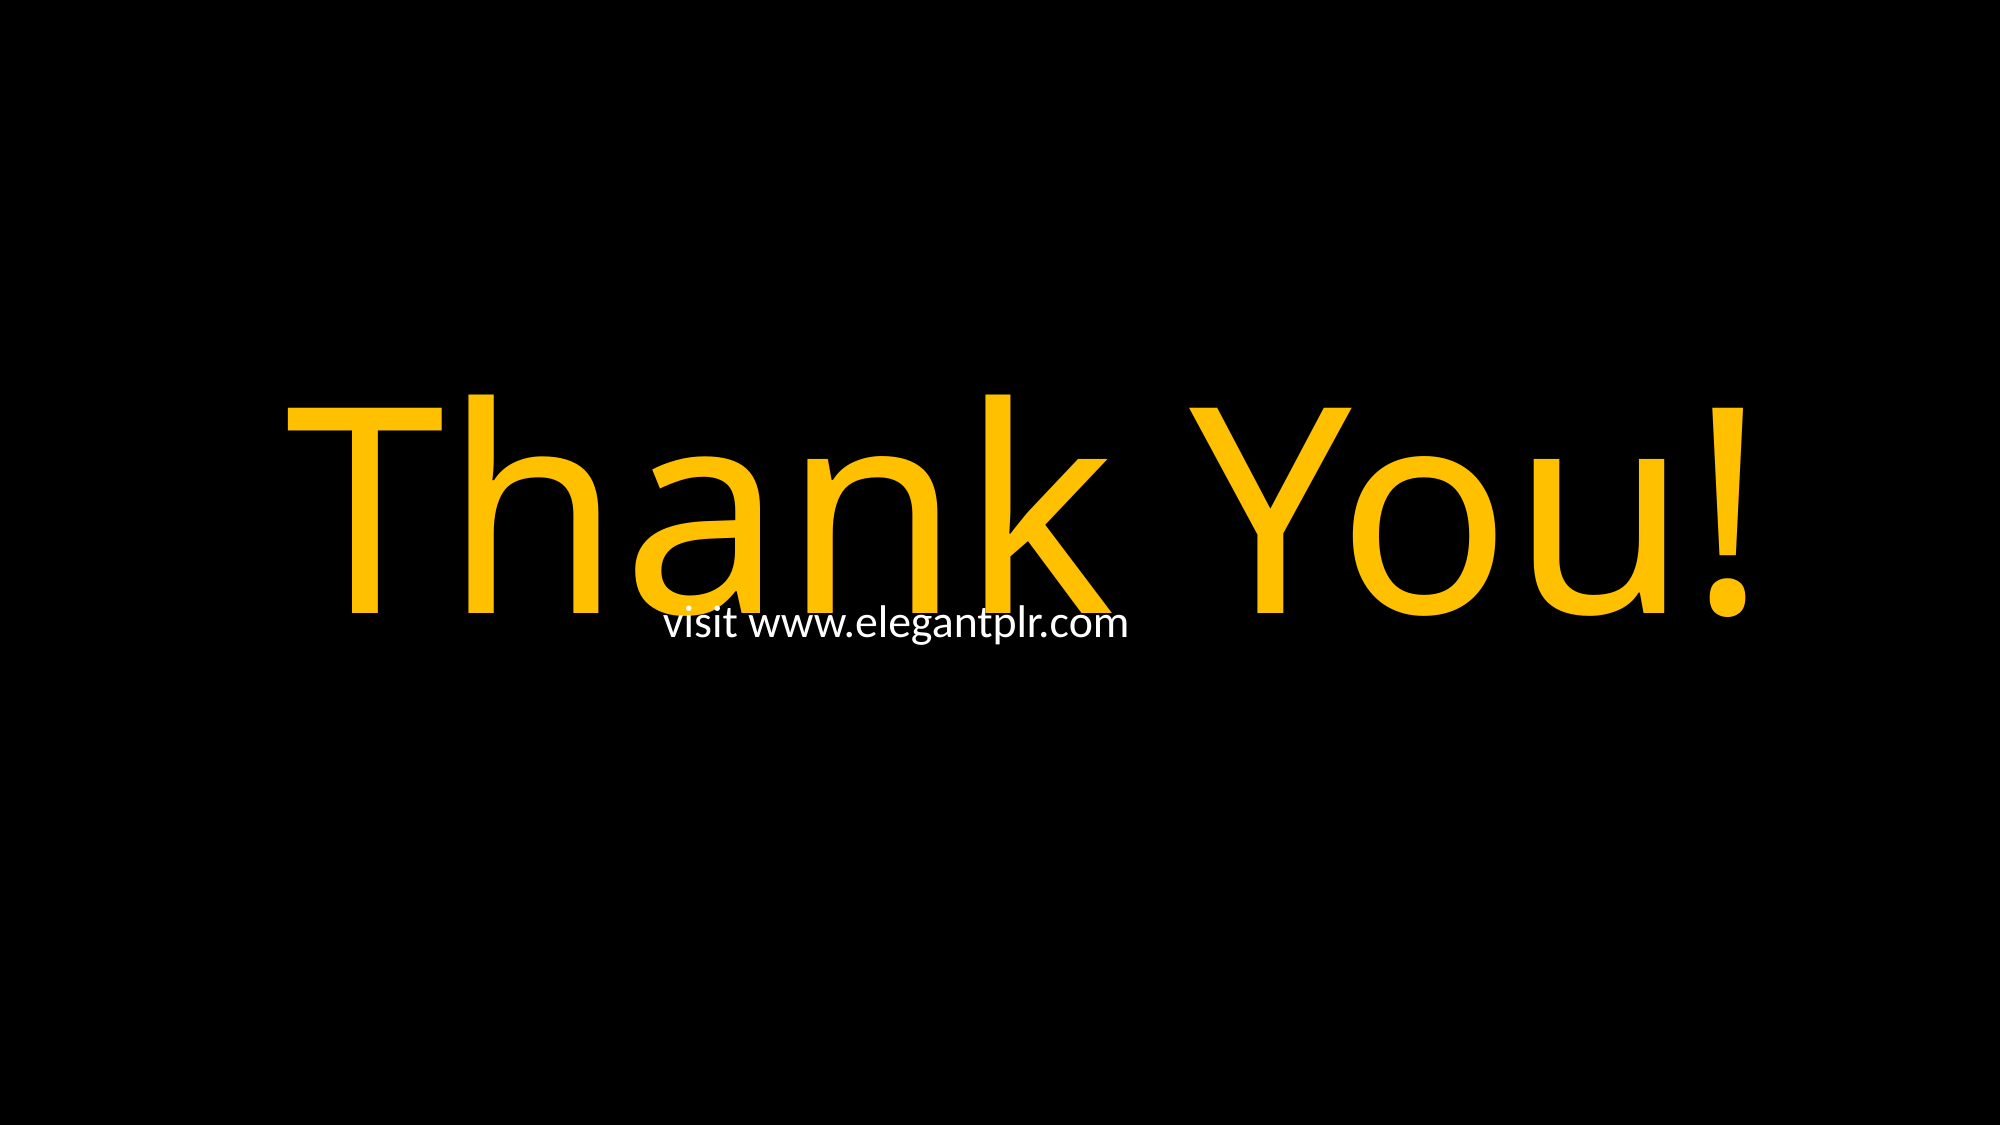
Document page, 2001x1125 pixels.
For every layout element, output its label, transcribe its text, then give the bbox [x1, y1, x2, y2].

text_box visit www.elegantplr.com [627, 584, 1145, 654]
text_box Thank You! [270, 318, 1782, 679]
